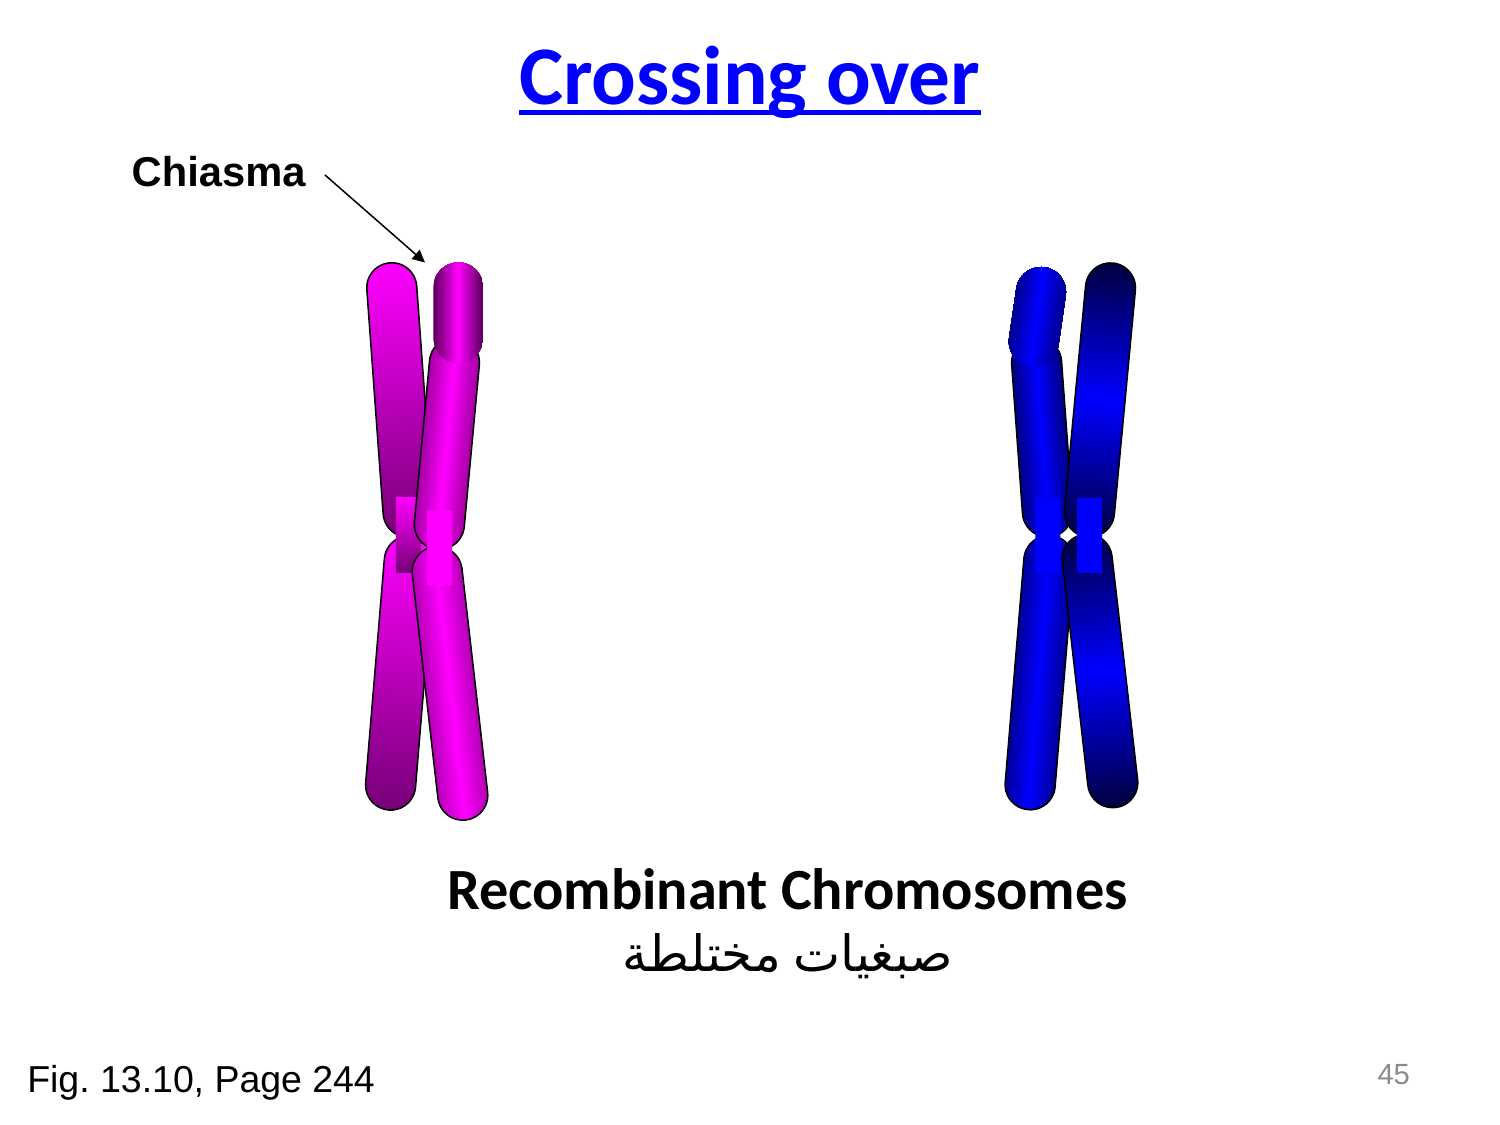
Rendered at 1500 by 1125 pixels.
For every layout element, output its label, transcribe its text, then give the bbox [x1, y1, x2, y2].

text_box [374, 262, 476, 821]
text_box Recombinant Chromosomes صبغيات مختلطة [432, 843, 1143, 989]
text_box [1014, 262, 1126, 811]
text_box Crossing over [362, 12, 1138, 130]
text_box Fig. 13.10, Page 244 [12, 1047, 400, 1108]
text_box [99, 137, 426, 263]
slide_number 45 [1074, 1042, 1425, 1103]
text_box [479, 273, 484, 352]
